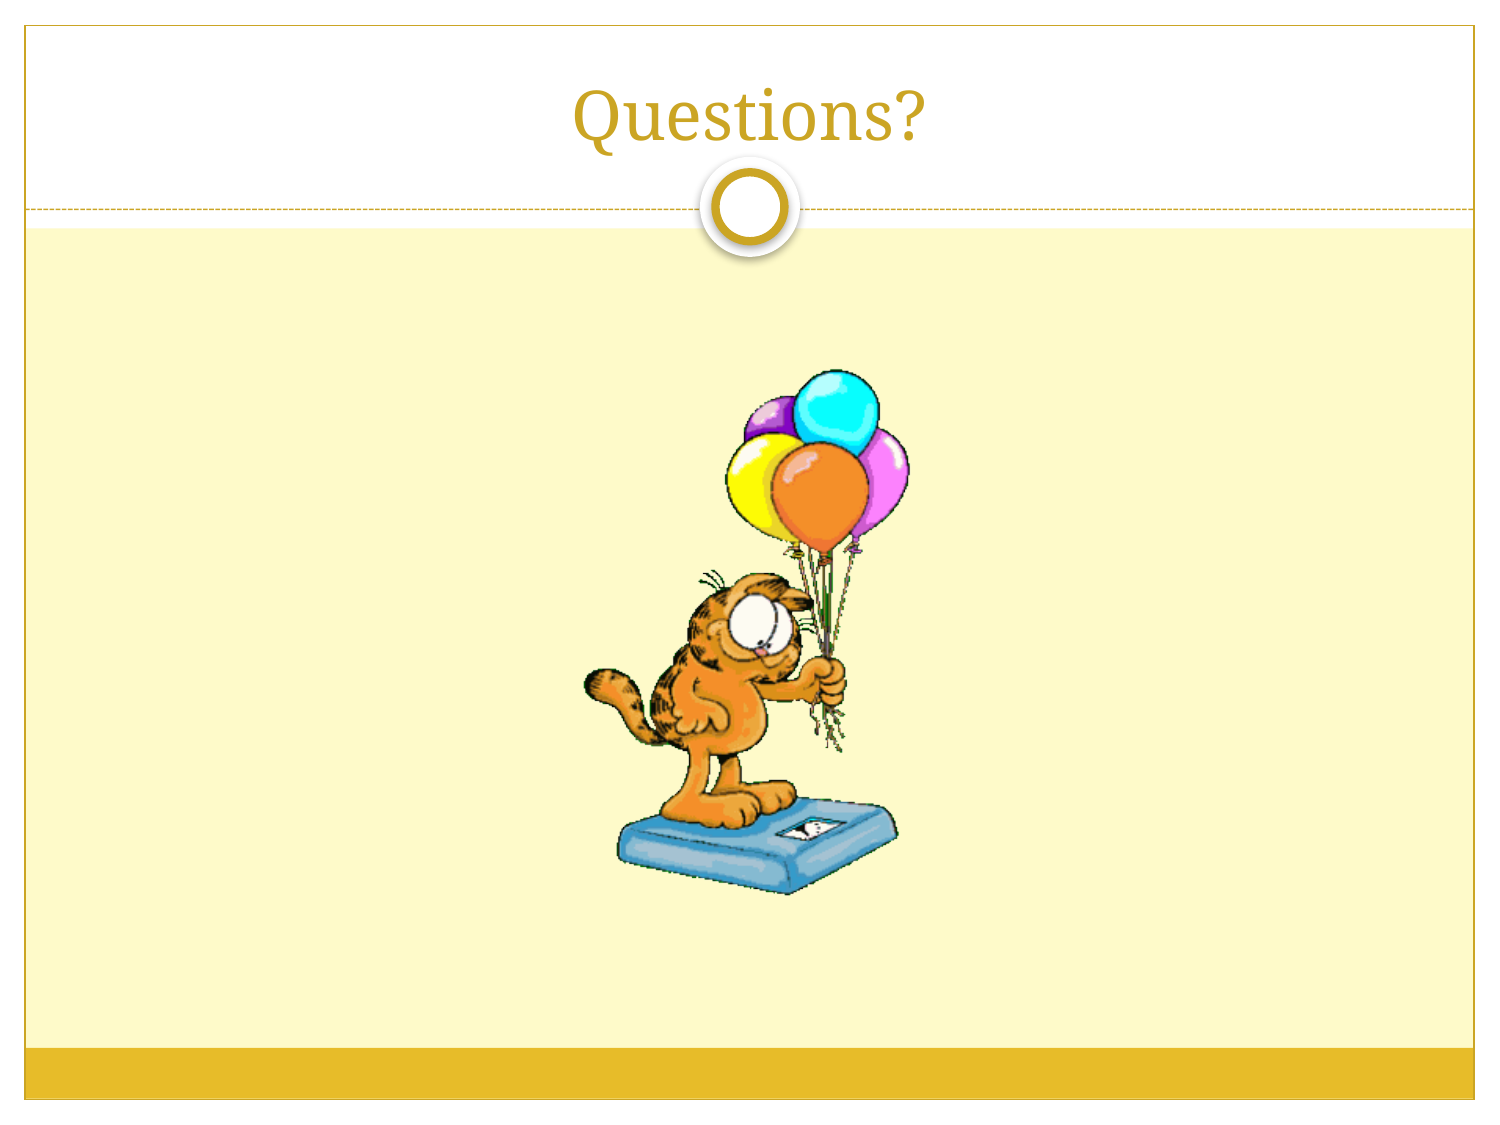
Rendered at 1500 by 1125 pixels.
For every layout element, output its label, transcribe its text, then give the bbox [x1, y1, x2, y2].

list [568, 352, 926, 899]
title Questions? [49, 37, 1450, 162]
